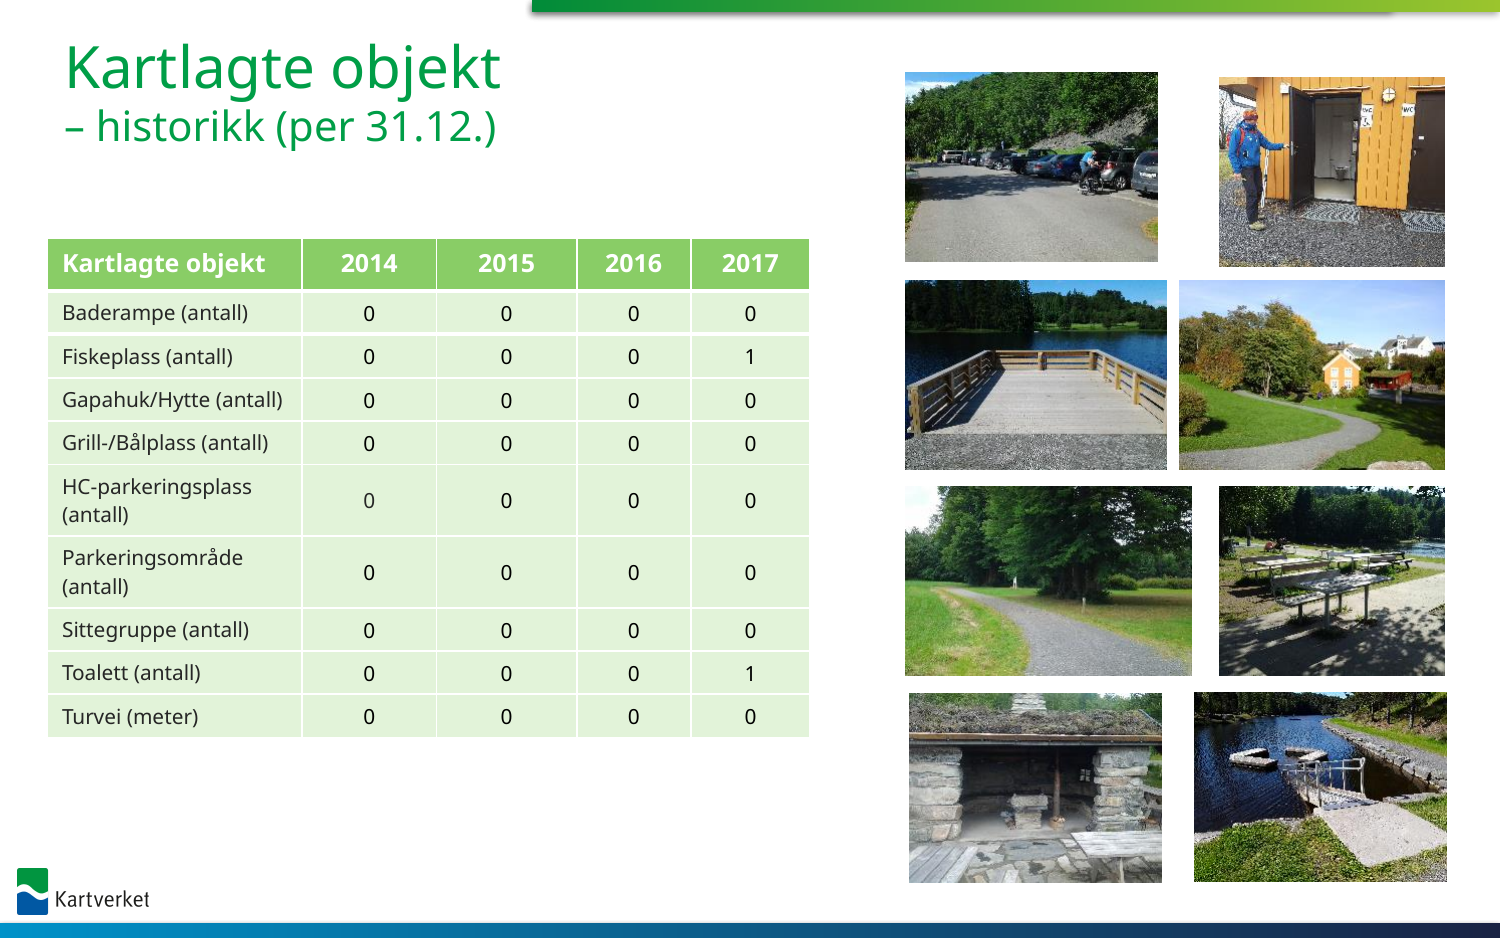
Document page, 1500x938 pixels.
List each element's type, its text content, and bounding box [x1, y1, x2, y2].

table_cell 0 [303, 336, 436, 377]
table_cell 0 [303, 695, 436, 737]
table_cell 0 [437, 465, 576, 535]
table_cell HC-parkeringsplass (antall) [48, 465, 301, 535]
table_cell 1 [692, 652, 809, 693]
table_cell 0 [578, 695, 690, 737]
table_cell 0 [692, 537, 809, 607]
table_cell 0 [303, 609, 436, 650]
table_cell 0 [578, 293, 690, 332]
table_cell Baderampe (antall) [48, 293, 301, 332]
table_cell 0 [578, 379, 690, 420]
table_header Kartlagte objekt [48, 239, 301, 289]
table_cell 0 [578, 537, 690, 607]
table_cell 0 [303, 537, 436, 607]
table_cell 0 [692, 695, 809, 737]
table_cell Parkeringsområde (antall) [48, 537, 301, 607]
table_cell Toalett (antall) [48, 652, 301, 693]
table_cell 0 [303, 293, 436, 332]
table_cell 0 [437, 652, 576, 693]
table_cell 0 [578, 336, 690, 377]
picture [1219, 77, 1445, 267]
picture [909, 693, 1163, 884]
table_header 2014 [303, 239, 436, 289]
table_cell 0 [437, 379, 576, 420]
table_cell 0 [578, 652, 690, 693]
table_cell 0 [437, 609, 576, 650]
table_cell 0 [437, 537, 576, 607]
table_cell Fiskeplass (antall) [48, 336, 301, 377]
table_cell 0 [692, 465, 809, 535]
table_cell 0 [437, 422, 576, 464]
table_header 2017 [692, 239, 809, 289]
table_cell 0 [578, 609, 690, 650]
text_box Kartlagte objekt – historikk (per 31.12.) [49, 14, 1431, 158]
table_cell 0 [437, 695, 576, 737]
table_cell 0 [578, 422, 690, 464]
picture [905, 72, 1158, 262]
picture [1179, 280, 1445, 470]
table_cell 0 [437, 293, 576, 332]
table_cell 0 [692, 379, 809, 420]
table_cell 0 [303, 652, 436, 693]
table_cell Grill-/Bålplass (antall) [48, 422, 301, 464]
table_header 2015 [437, 239, 576, 289]
picture [905, 486, 1193, 676]
table_cell 1 [692, 336, 809, 377]
table_cell 0 [692, 609, 809, 650]
table_cell Sittegruppe (antall) [48, 609, 301, 650]
picture [1219, 486, 1445, 676]
picture [905, 280, 1167, 470]
table_cell 0 [303, 465, 436, 535]
picture [1194, 692, 1448, 882]
table_cell Gapahuk/Hytte (antall) [48, 379, 301, 420]
table_cell 0 [692, 293, 809, 332]
table_cell 0 [303, 422, 436, 464]
table_header 2016 [578, 239, 690, 289]
table_cell 0 [303, 379, 436, 420]
table_cell 0 [437, 336, 576, 377]
table_cell 0 [692, 422, 809, 464]
table_cell 0 [578, 465, 690, 535]
table_cell Turvei (meter) [48, 695, 301, 737]
